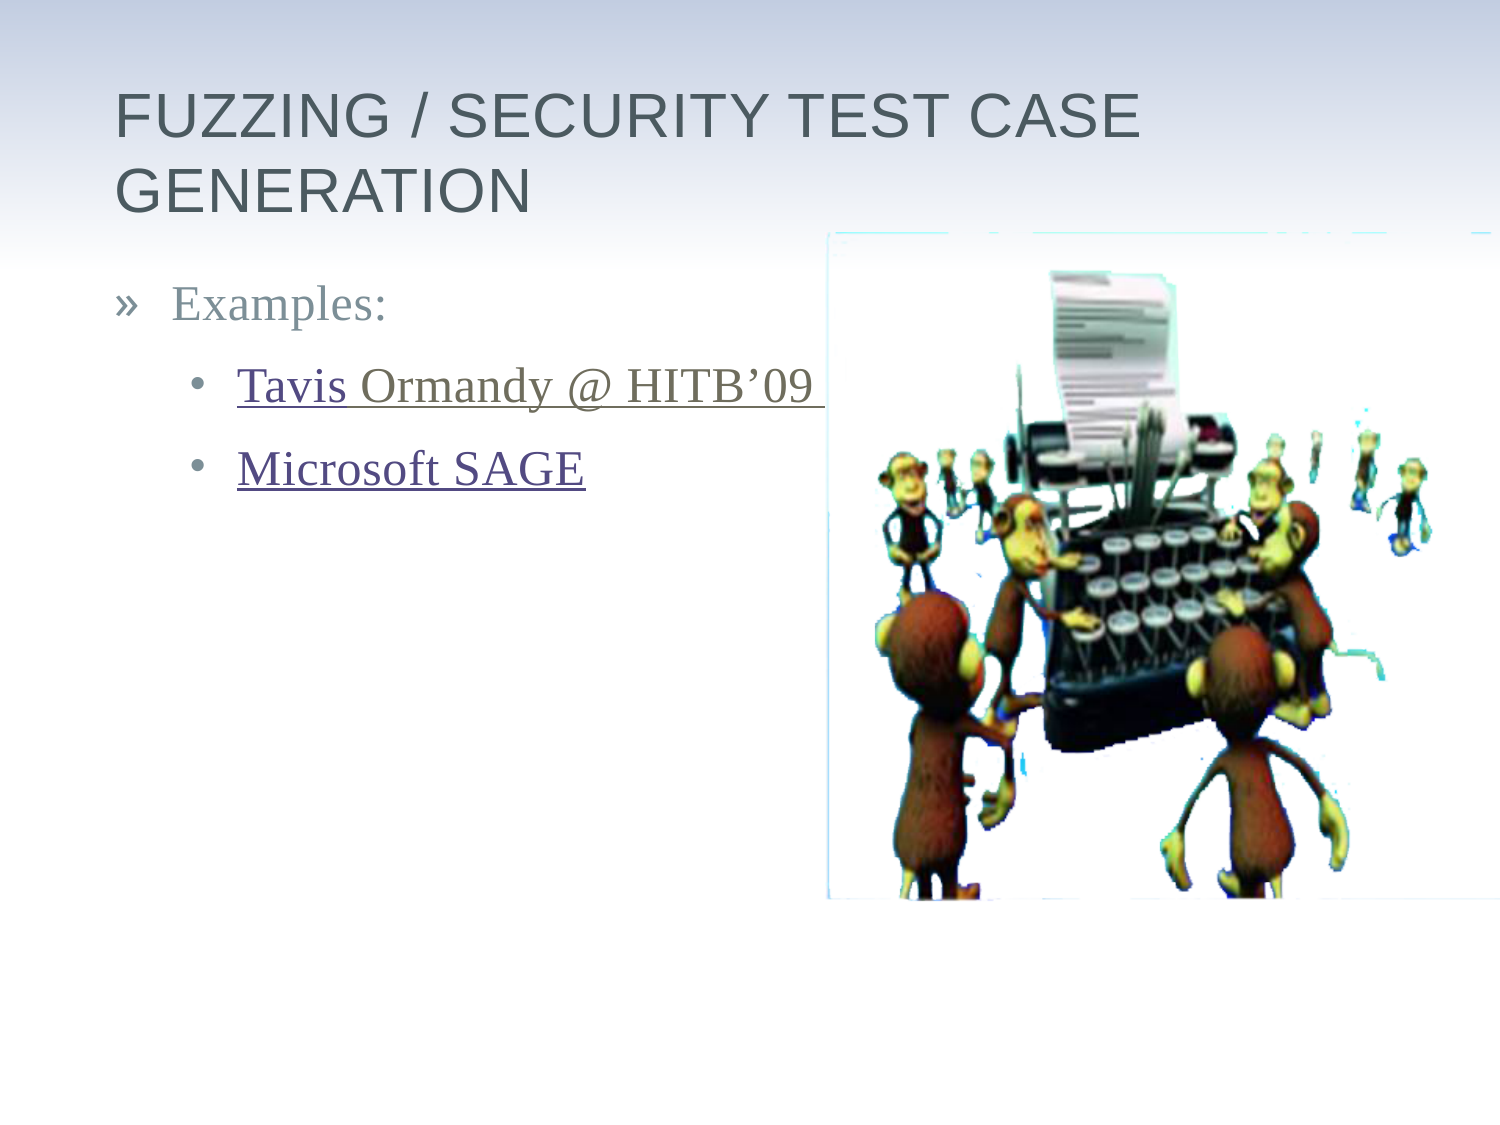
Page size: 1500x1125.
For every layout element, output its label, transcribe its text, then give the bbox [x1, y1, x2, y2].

picture [825, 232, 1500, 914]
title Fuzzing / security test case generation [99, 45, 1400, 233]
list Examples: Tavis Ormandy @ HITB’09 Microsoft SAGE [99, 262, 1030, 938]
